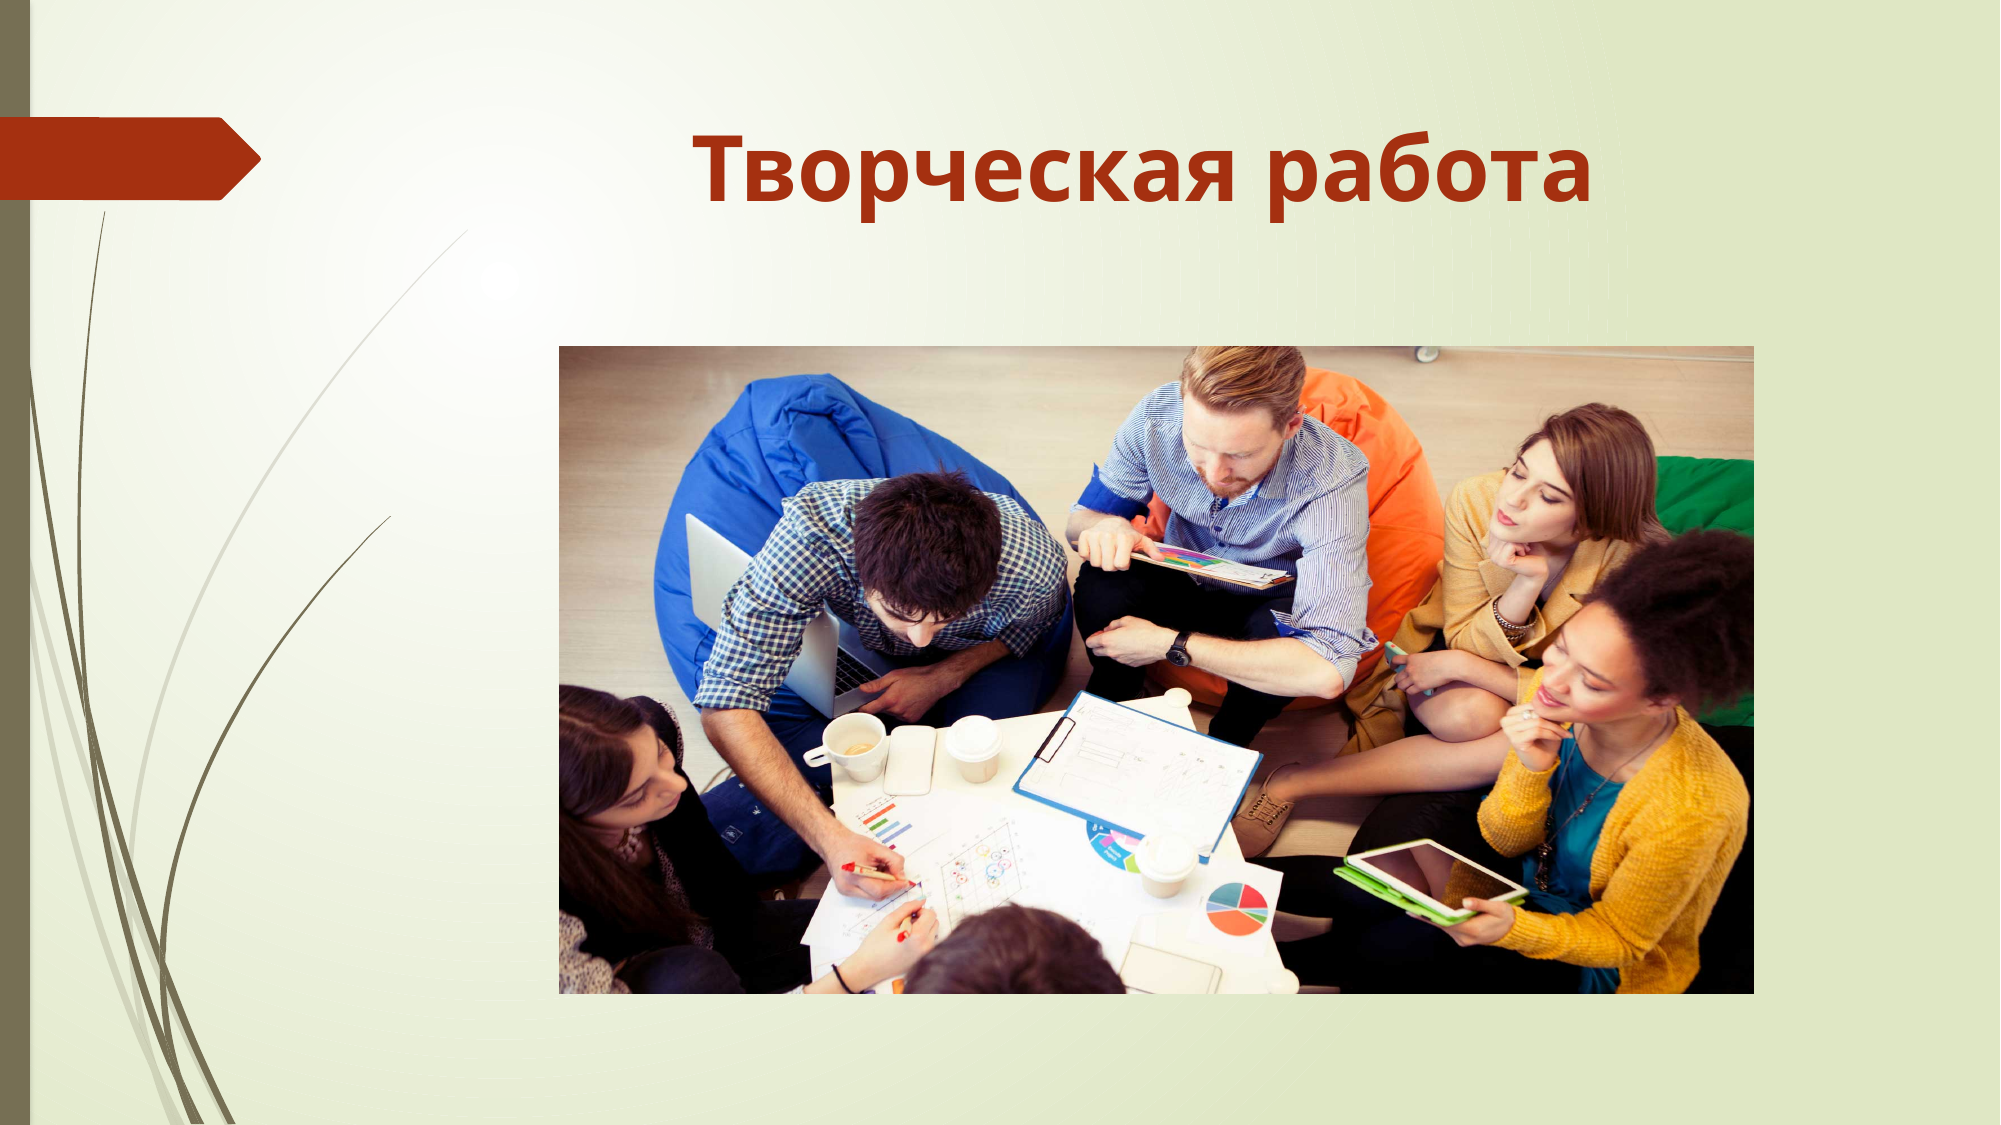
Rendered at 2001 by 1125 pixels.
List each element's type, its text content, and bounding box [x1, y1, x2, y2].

title Творческая работа [425, 102, 1888, 313]
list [558, 345, 1754, 994]
